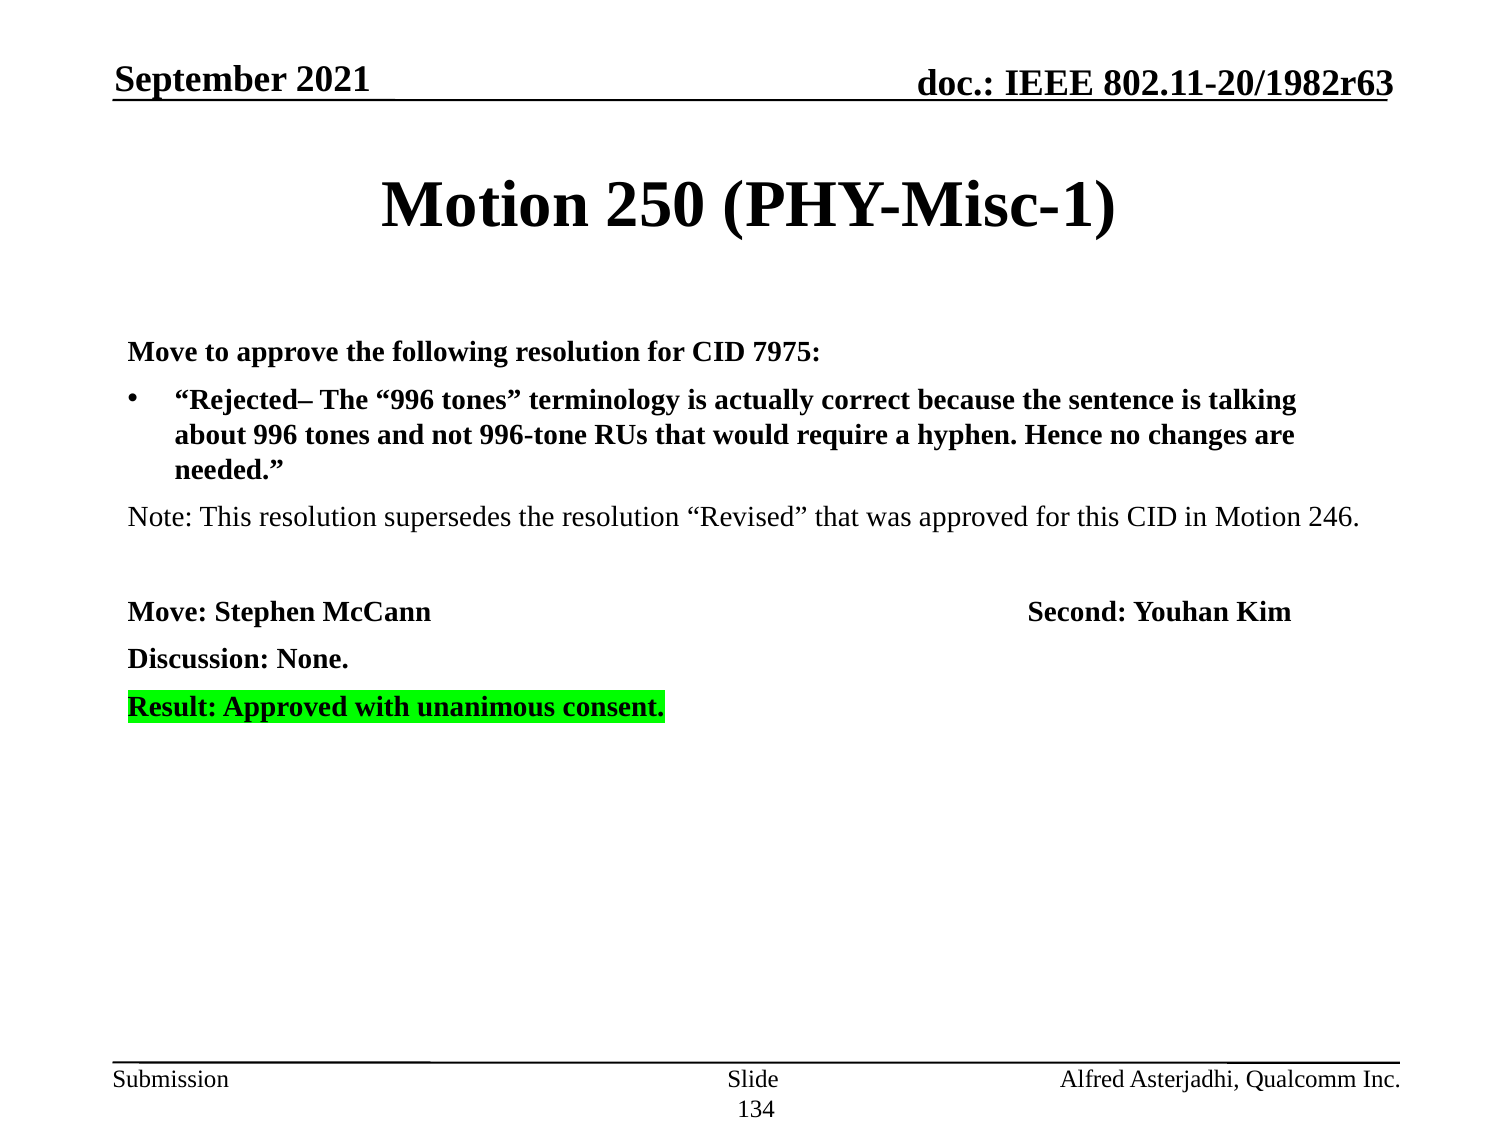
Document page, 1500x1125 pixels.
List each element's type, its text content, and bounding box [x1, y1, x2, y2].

slide_number Slide 134 [712, 1061, 800, 1123]
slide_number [114, 54, 423, 100]
title Motion 250 (PHY-Misc-1) [112, 112, 1388, 288]
footer Alfred Asterjadhi, Qualcomm Inc. [878, 1061, 1402, 1093]
list Move to approve the following resolution for CID 7975: “Rejected– The “996 tones” terminology is actually correct because the sentence is talking about 996 tones and not 996-tone RUs that would require a hyphen. Hence no changes are needed.” Note: This resolution supersedes the resolution “Revised” that was approved for this CID in Motion 246. Move: Stephen McCann Second: Youhan Kim Discussion: None. Result: Approved with unanimous consent. [112, 324, 1388, 1063]
